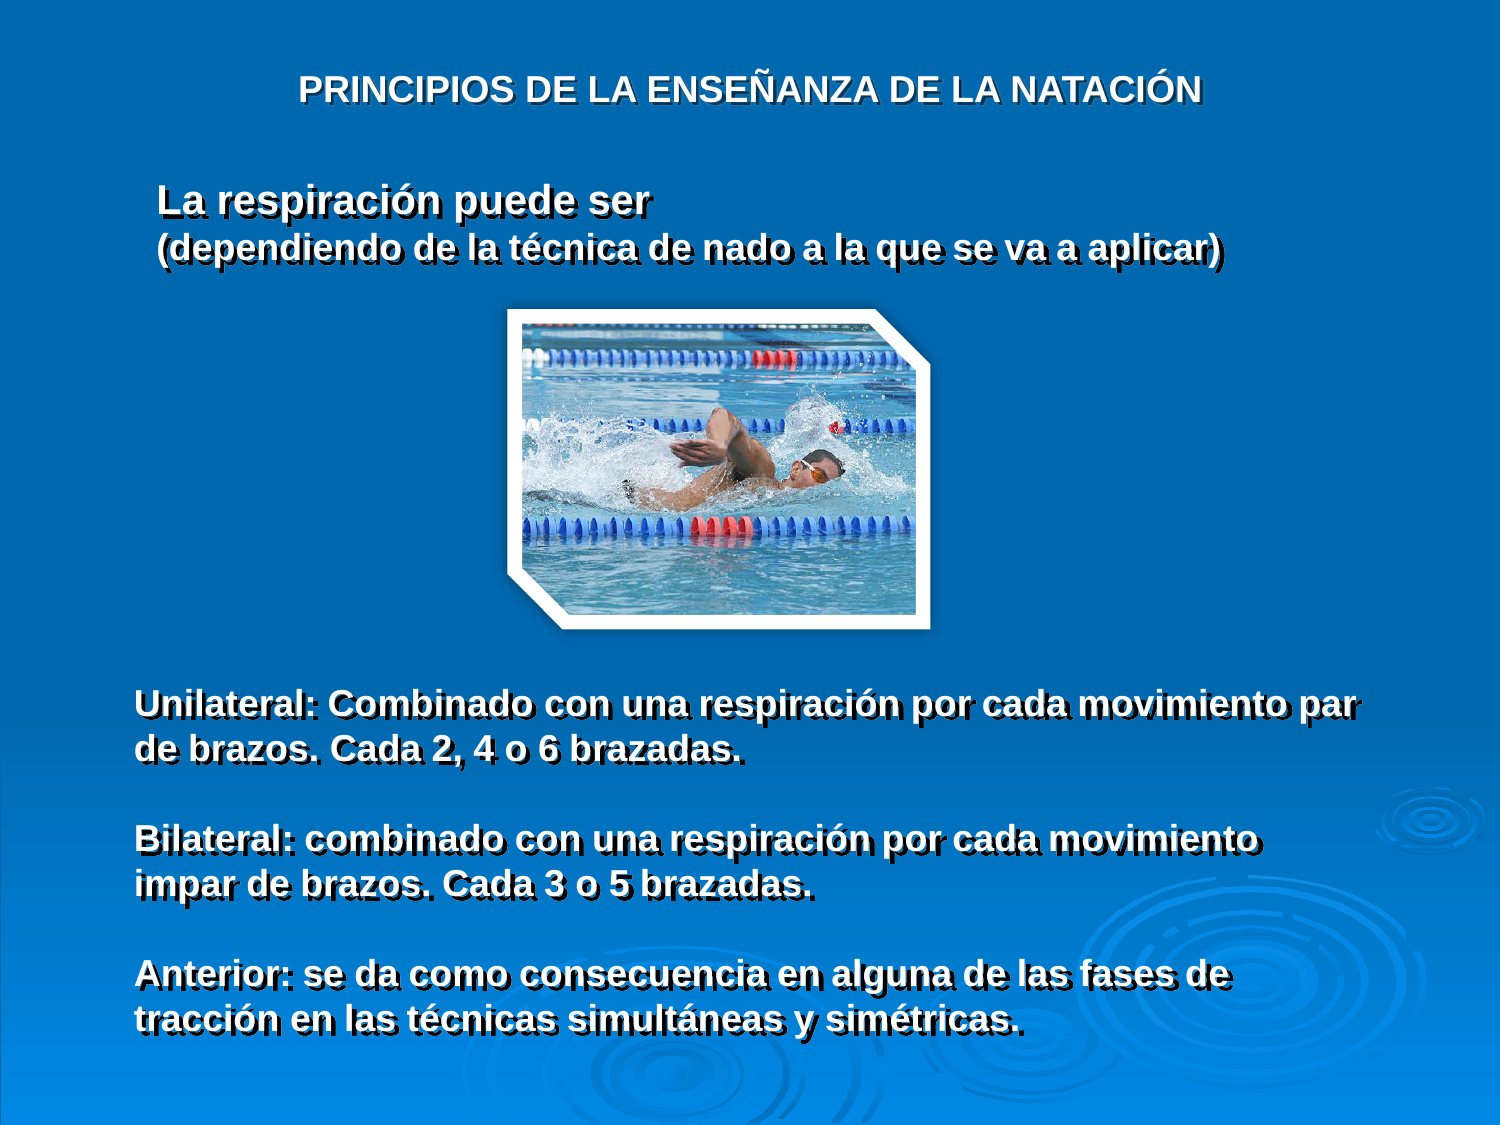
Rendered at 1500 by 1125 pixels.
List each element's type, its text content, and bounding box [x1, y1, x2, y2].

subtitle PRINCIPIOS DE LA ENSEÑANZA DE LA NATACIÓN [88, 66, 1424, 127]
text_box Unilateral: Combinado con una respiración por cada movimiento par de brazos. Cada 2, 4 o 6 brazadas. Bilateral: combinado con una respiración por cada movimiento impar de brazos. Cada 3 o 5 brazadas. Anterior: se da como consecuencia en alguna de las fases de tracción en las técnicas simultáneas y simétricas. [119, 671, 1385, 1047]
picture [514, 316, 924, 623]
text_box La respiración puede ser (dependiendo de la técnica de nado a la que se va a aplicar) [141, 165, 1240, 276]
